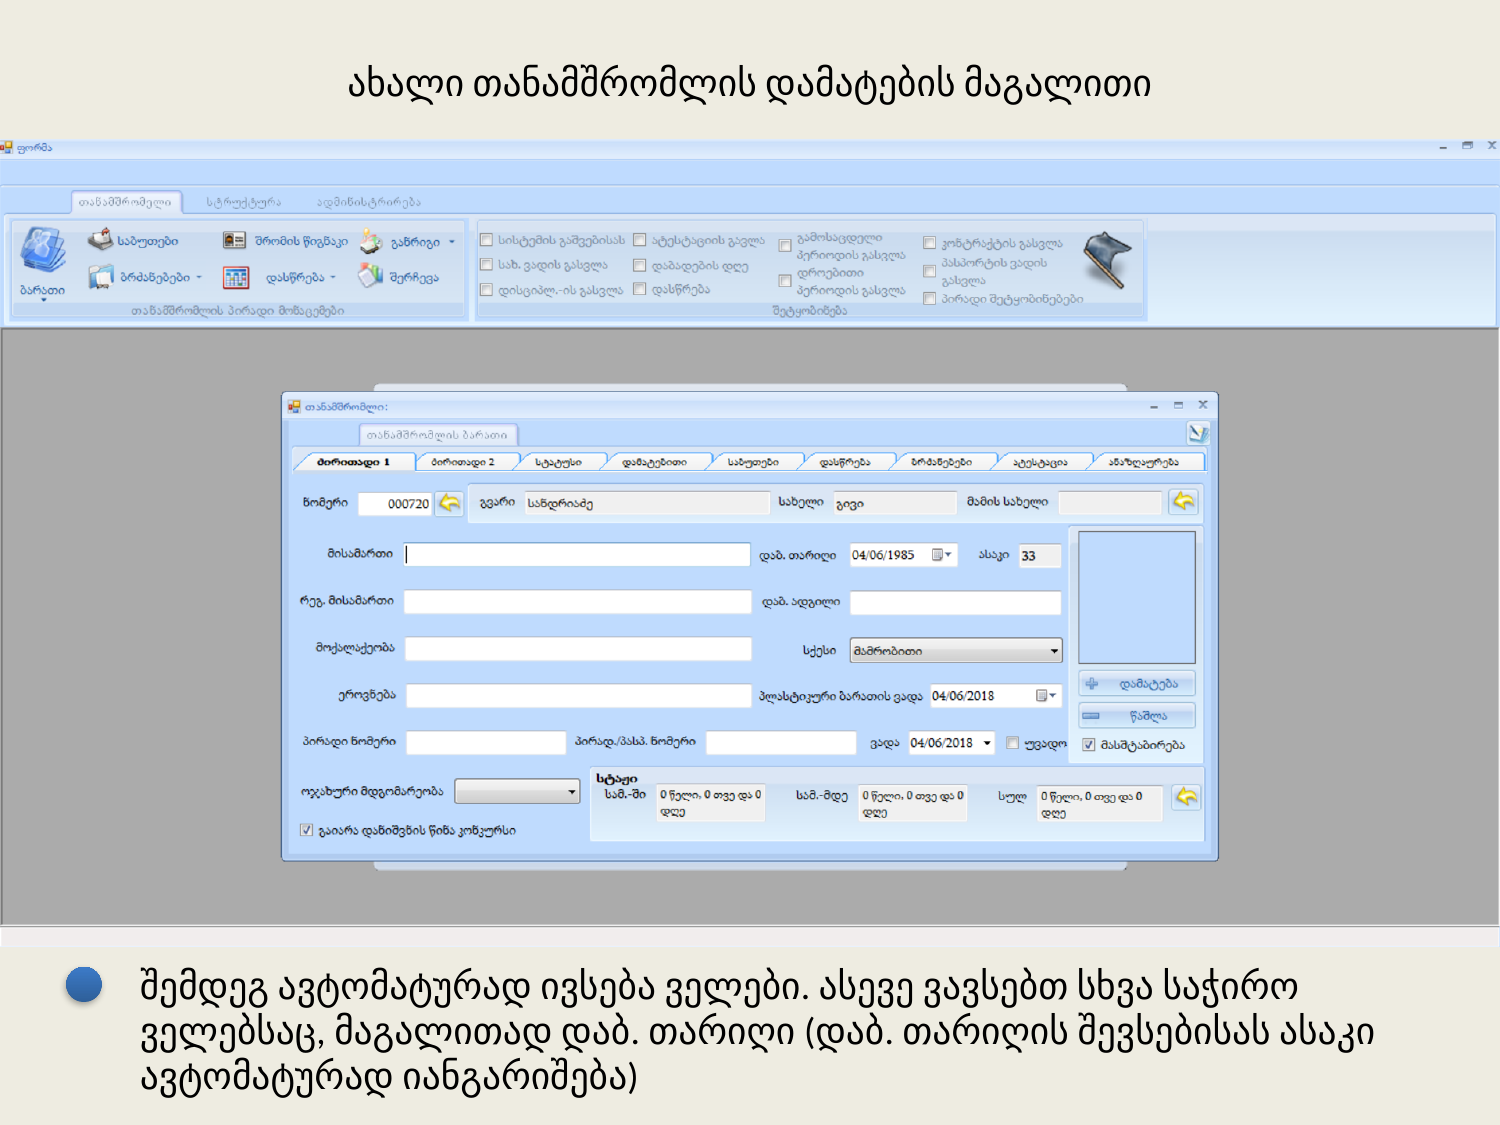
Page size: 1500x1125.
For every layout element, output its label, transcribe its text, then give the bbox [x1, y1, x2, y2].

text_box ახალი თანამშრომლის დამატების მაგალითი [81, 51, 1418, 112]
text_box შემდეგ ავტომატურად ივსება ველები. ასევე ვავსებთ სხვა საჭირო ველებსაც, მაგალითად დაბ. თარიღი (დაბ. თარიღის შევსებისას ასაკი ავტომატურად იანგარიშება) [124, 955, 1461, 1105]
picture [0, 139, 1500, 947]
text_box [66, 966, 102, 1003]
